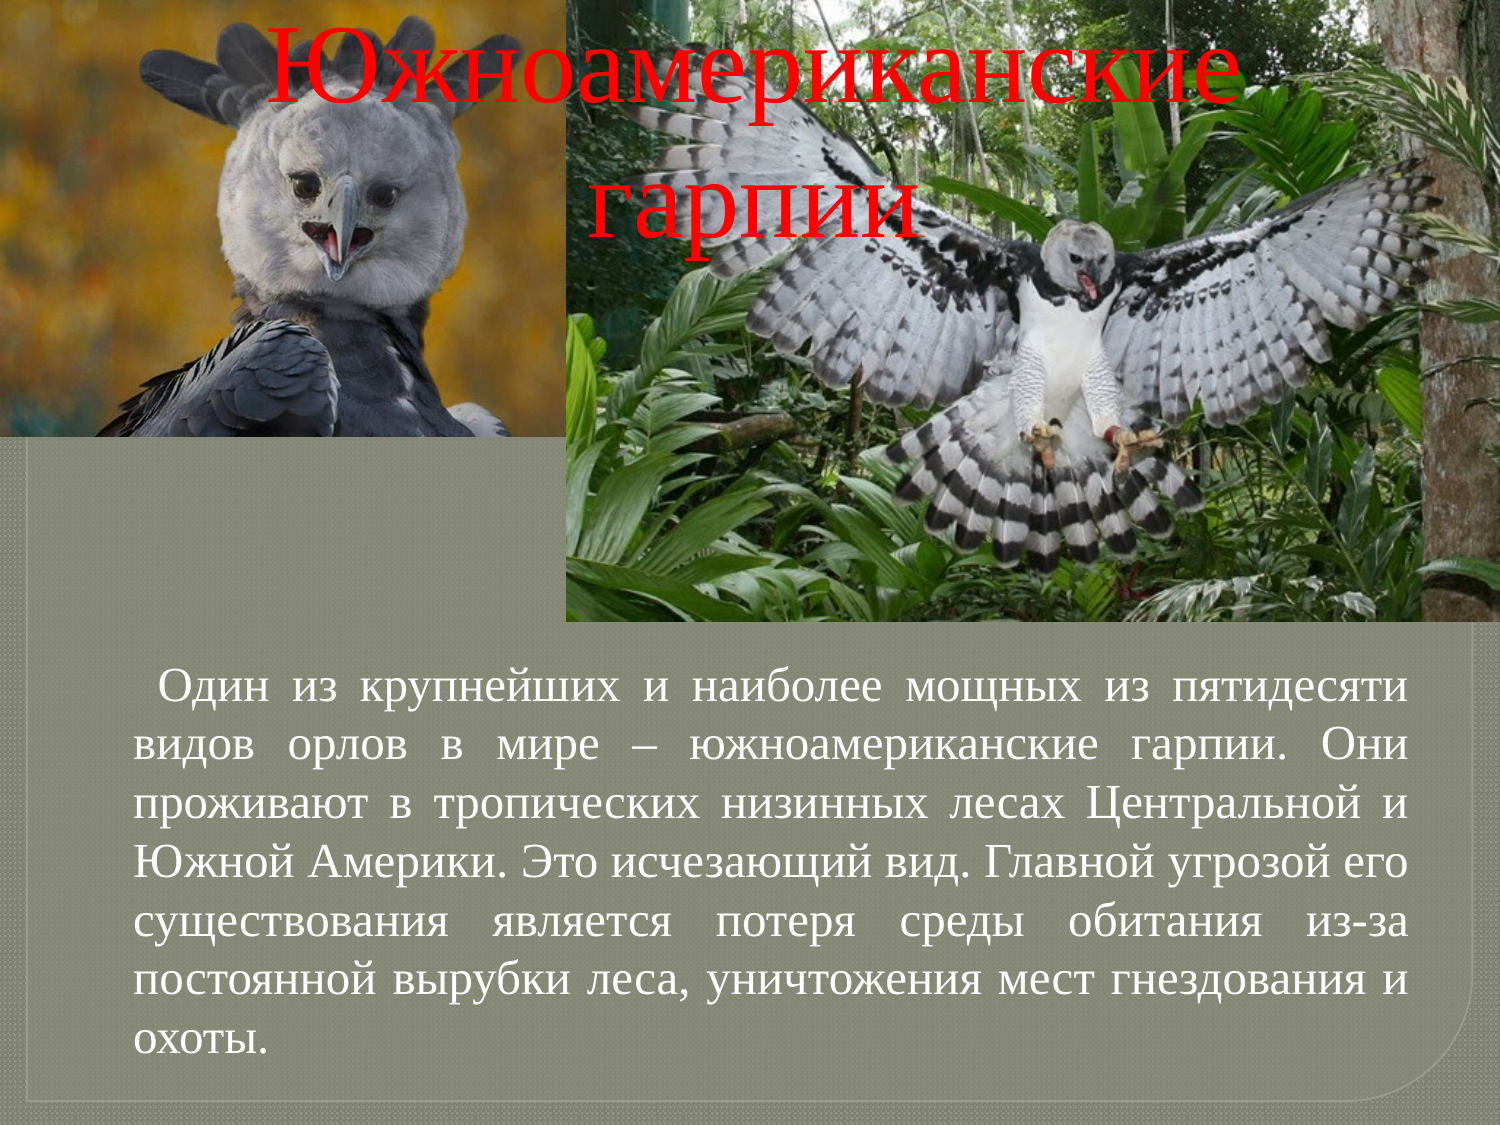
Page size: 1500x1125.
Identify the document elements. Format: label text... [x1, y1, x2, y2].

picture [0, 0, 1500, 622]
list Один из крупнейших и наиболее мощных из пятидесяти видов орлов в мире – южноамериканские гарпии. Они проживают в тропических низинных лесах Центральной и Южной Америки. Это исчезающий вид. Главной угрозой его существования является потеря среды обитания из-за постоянной вырубки леса, уничтожения мест гнездования и охоты. [75, 645, 1425, 1071]
